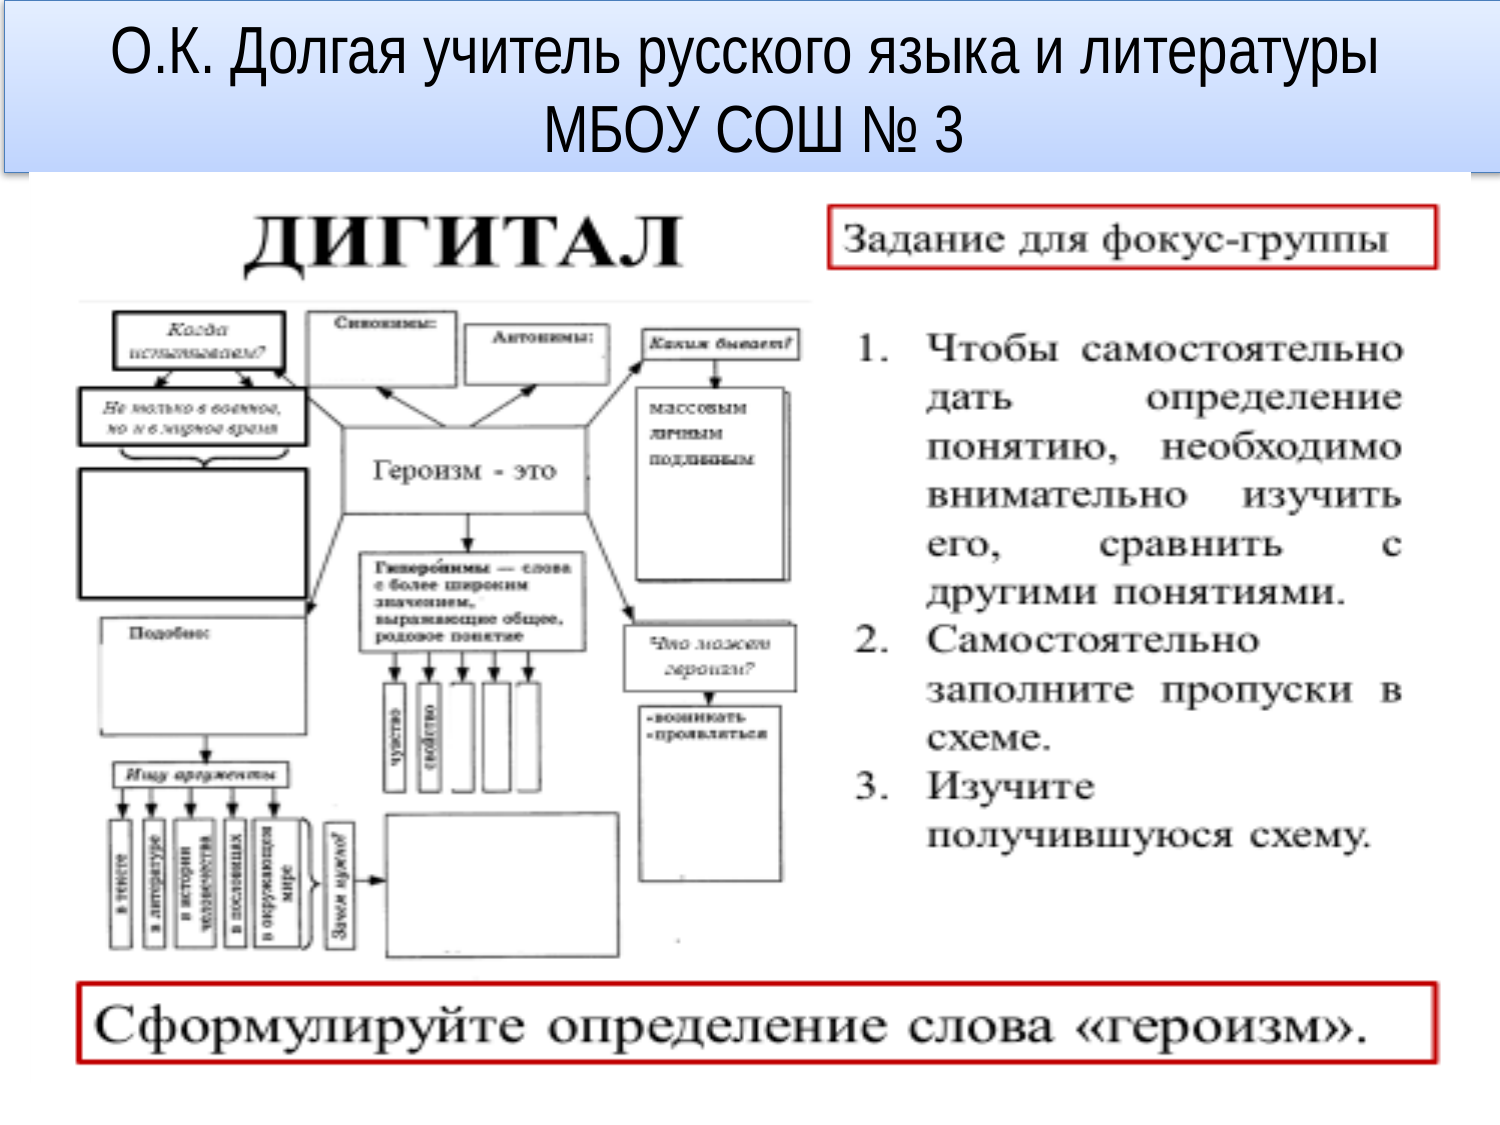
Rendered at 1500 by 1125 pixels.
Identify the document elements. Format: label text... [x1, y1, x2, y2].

picture [29, 172, 1471, 1083]
title О.К. Долгая учитель русского языка и литературы МБОУ СОШ № 3 [4, 0, 1500, 173]
